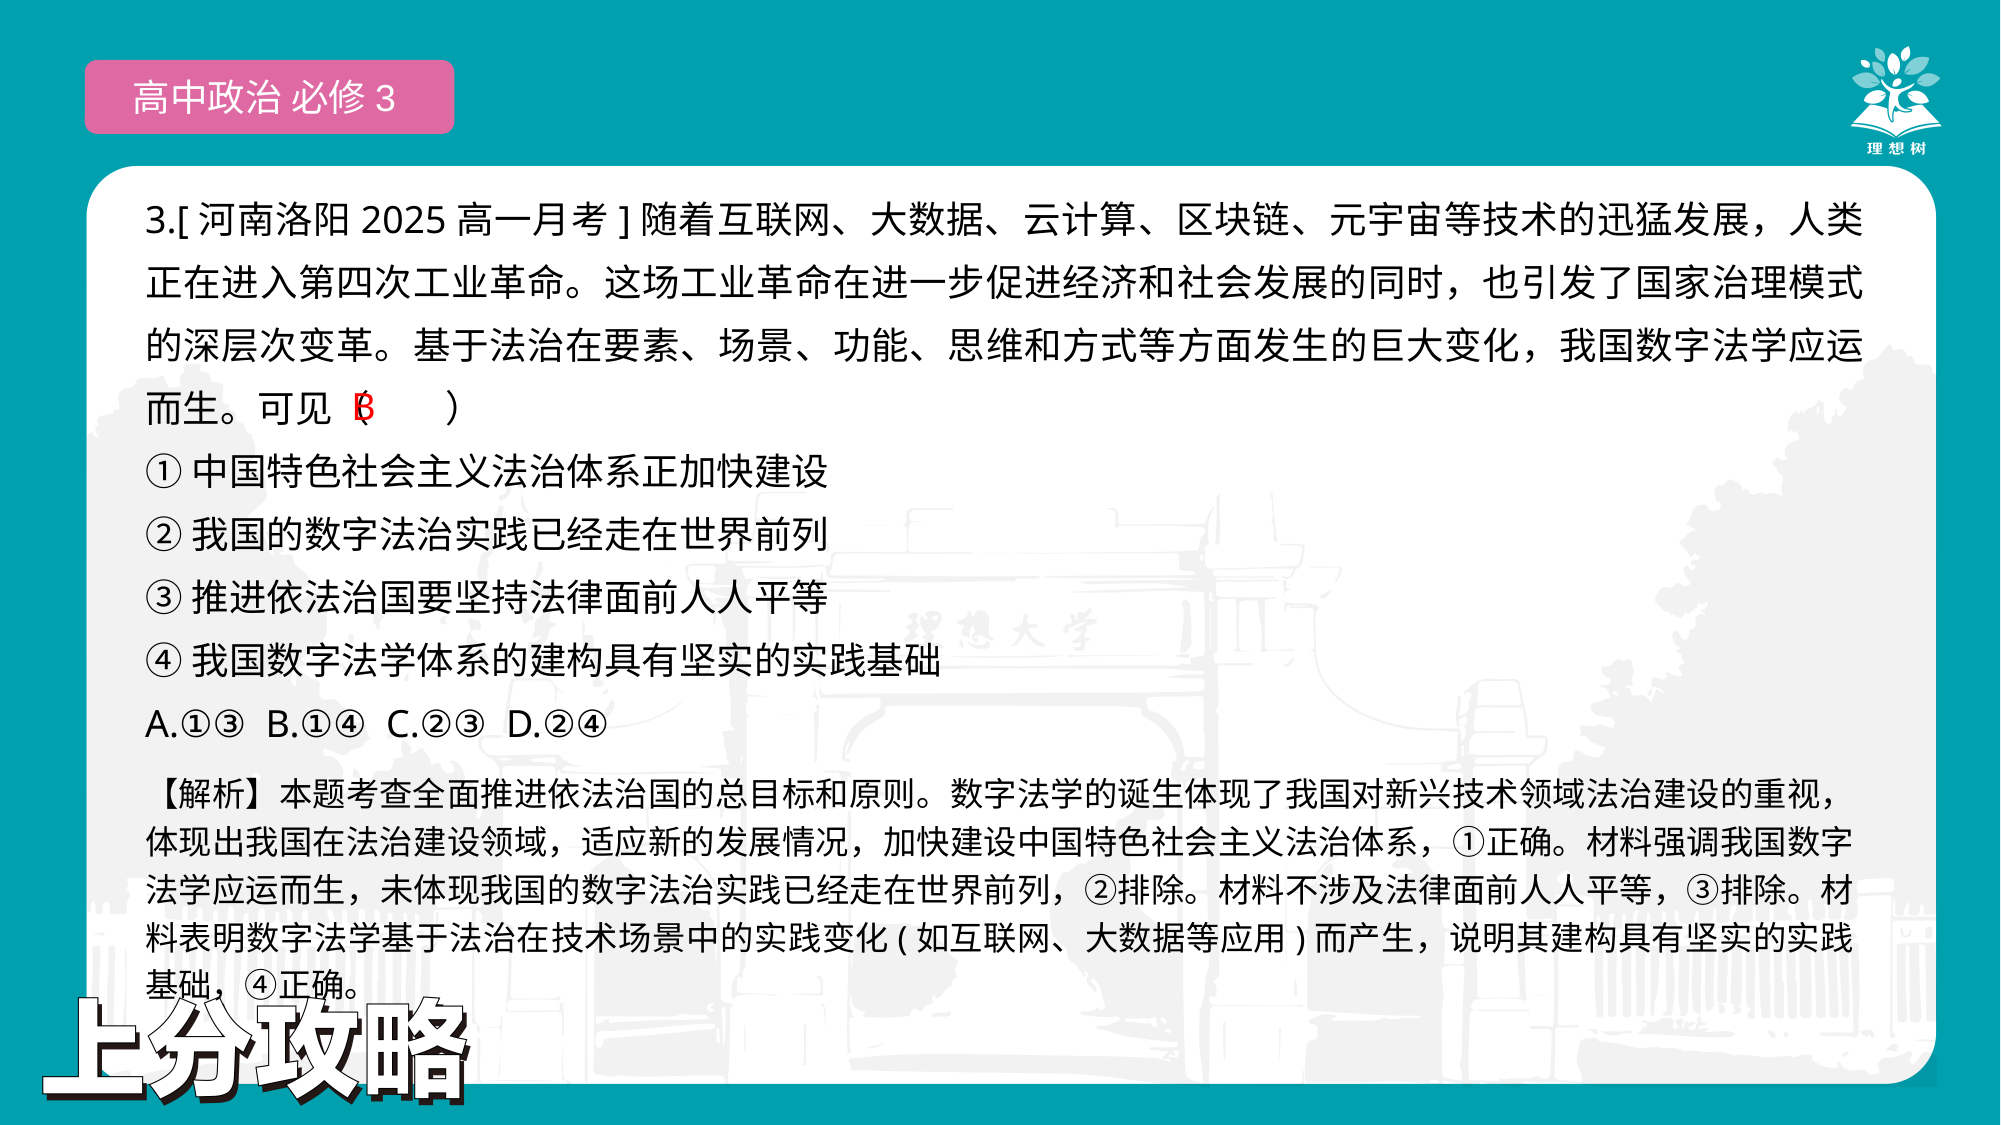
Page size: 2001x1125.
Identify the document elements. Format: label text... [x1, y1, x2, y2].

picture [0, 0, 2001, 1125]
text_box B [326, 352, 444, 436]
text_box 【解析】本题考查全面推进依法治国的总目标和原则。数字法学的诞生体现了我国对新兴技术领域法治建设的重视，体现出我国在法治建设领域，适应新的发展情况，加快建设中国特色社会主义法治体系，①正确。材料强调我国数字法学应运而生，未体现我国的数字法治实践已经走在世界前列，②排除。材料不涉及法律面前人人平等，③排除。材料表明数字法学基于法治在技术场景中的实践变化(如互联网、大数据等应用)而产生，说明其建构具有坚实的实践基础，④正确。 [130, 757, 1869, 1012]
text_box 3.[河南洛阳2025高一月考]随着互联网、大数据、云计算、区块链、元宇宙等技术的迅猛发展，人类正在进入第四次工业革命。这场工业革命在进一步促进经济和社会发展的同时，也引发了国家治理模式的深层次变革。基于法治在要素、场景、功能、思维和方式等方面发生的巨大变化，我国数字法学应运而生。可见（ ） ①中国特色社会主义法治体系正加快建设 ②我国的数字法治实践已经走在世界前列 ③推进依法治国要坚持法律面前人人平等 ④我国数字法学体系的建构具有坚实的实践基础 A.①③ B.①④ C.②③ D.②④ [130, 170, 1880, 753]
text_box 高中政治 必修3 [83, 58, 456, 135]
